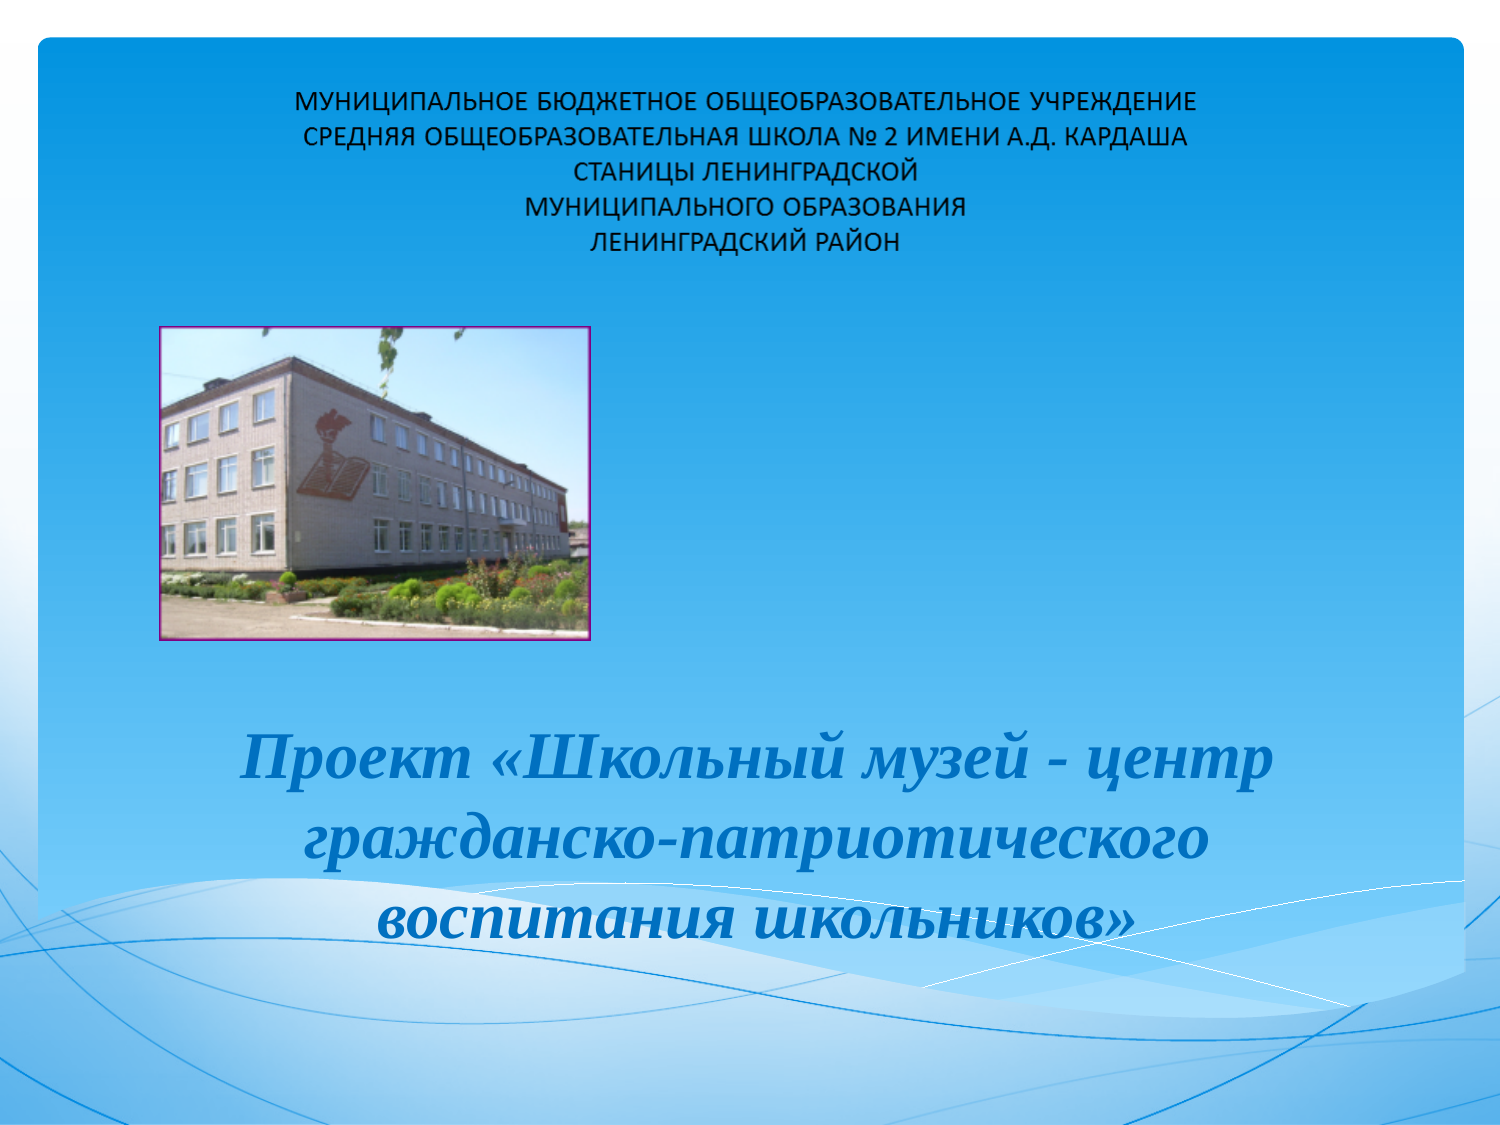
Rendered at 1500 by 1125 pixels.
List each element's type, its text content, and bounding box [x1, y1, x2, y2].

picture [277, 164, 1215, 276]
picture [159, 326, 592, 641]
text_box Проект «Школьный музей - центр гражданско-патриотического воспитания школьников» [123, 704, 1393, 1094]
